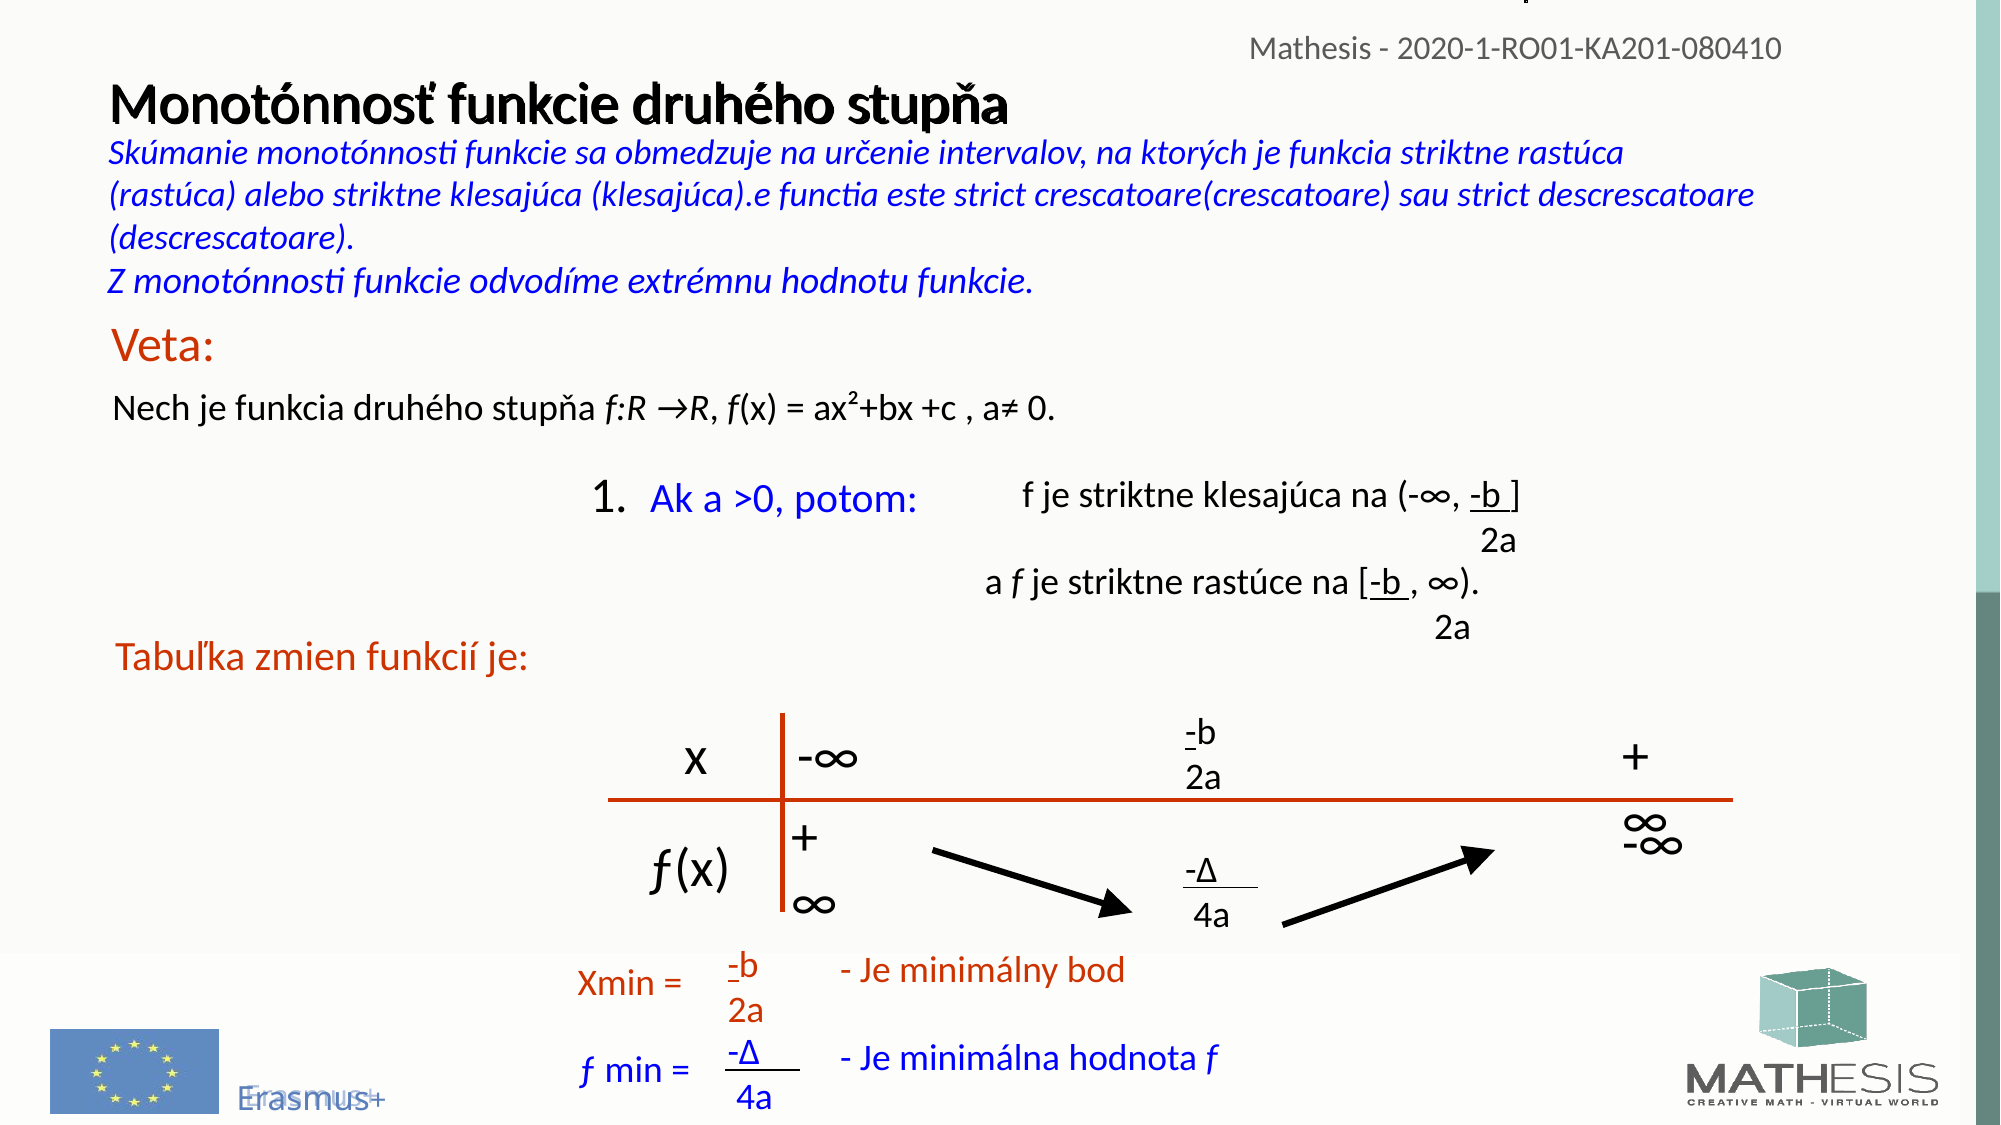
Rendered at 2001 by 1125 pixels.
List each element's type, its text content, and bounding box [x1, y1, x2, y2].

text_box a f je striktne rastúce na [-b , ∞). 2a [969, 549, 1667, 656]
text_box -∞ [1607, 809, 1710, 881]
text_box ƒ min = [562, 1037, 707, 1098]
text_box +∞ [1607, 712, 1710, 793]
text_box f je striktne klesajúca na (-∞, -b ] 2a [1007, 462, 1750, 568]
text_box Nech je funkcia druhého stupňa f:R →R, f(x) = ax²+bx +c , a≠ 0. [97, 375, 1118, 436]
text_box +∞ [786, 809, 879, 875]
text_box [932, 849, 1133, 913]
text_box Δ>0 [1976, 0, 2000, 1125]
text_box Skúmanie monotónnosti funkcie sa obmedzuje na určenie intervalov, na ktorých je funkcia striktne rastúca (rastúca) alebo striktne klesajúca (klesajúca).e functia este strict crescatoare(crescatoare) sau strict descrescatoare (descrescatoare). [93, 142, 1773, 243]
text_box Xmin = [562, 950, 712, 1011]
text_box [712, 1019, 837, 1125]
text_box Tabuľka zmien funkcií je: [100, 621, 733, 687]
text_box Veta: [96, 303, 366, 379]
text_box 1. Ak a >0, potom: [575, 455, 1032, 531]
text_box x [669, 712, 733, 793]
text_box Z monotónnosti funkcie odvodíme extrémnu hodnotu funkcie. [92, 248, 1677, 309]
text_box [1282, 849, 1496, 926]
text_box +∞ [786, 794, 879, 799]
text_box Δ>0 [50, 1029, 219, 1114]
text_box - Je minimálna hodnota f [840, 1024, 1505, 1086]
text_box Monotónnosť funkcie druhého stupňa [93, 43, 1294, 142]
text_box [1169, 837, 1295, 943]
text_box -∞ [783, 712, 885, 793]
text_box -b 2a [1170, 699, 1268, 799]
text_box -b 2a [712, 932, 810, 1019]
text_box - Je minimálny bod [824, 937, 1241, 998]
text_box Δ>0 [1664, 928, 1961, 1125]
text_box ƒ(x) [632, 824, 767, 906]
